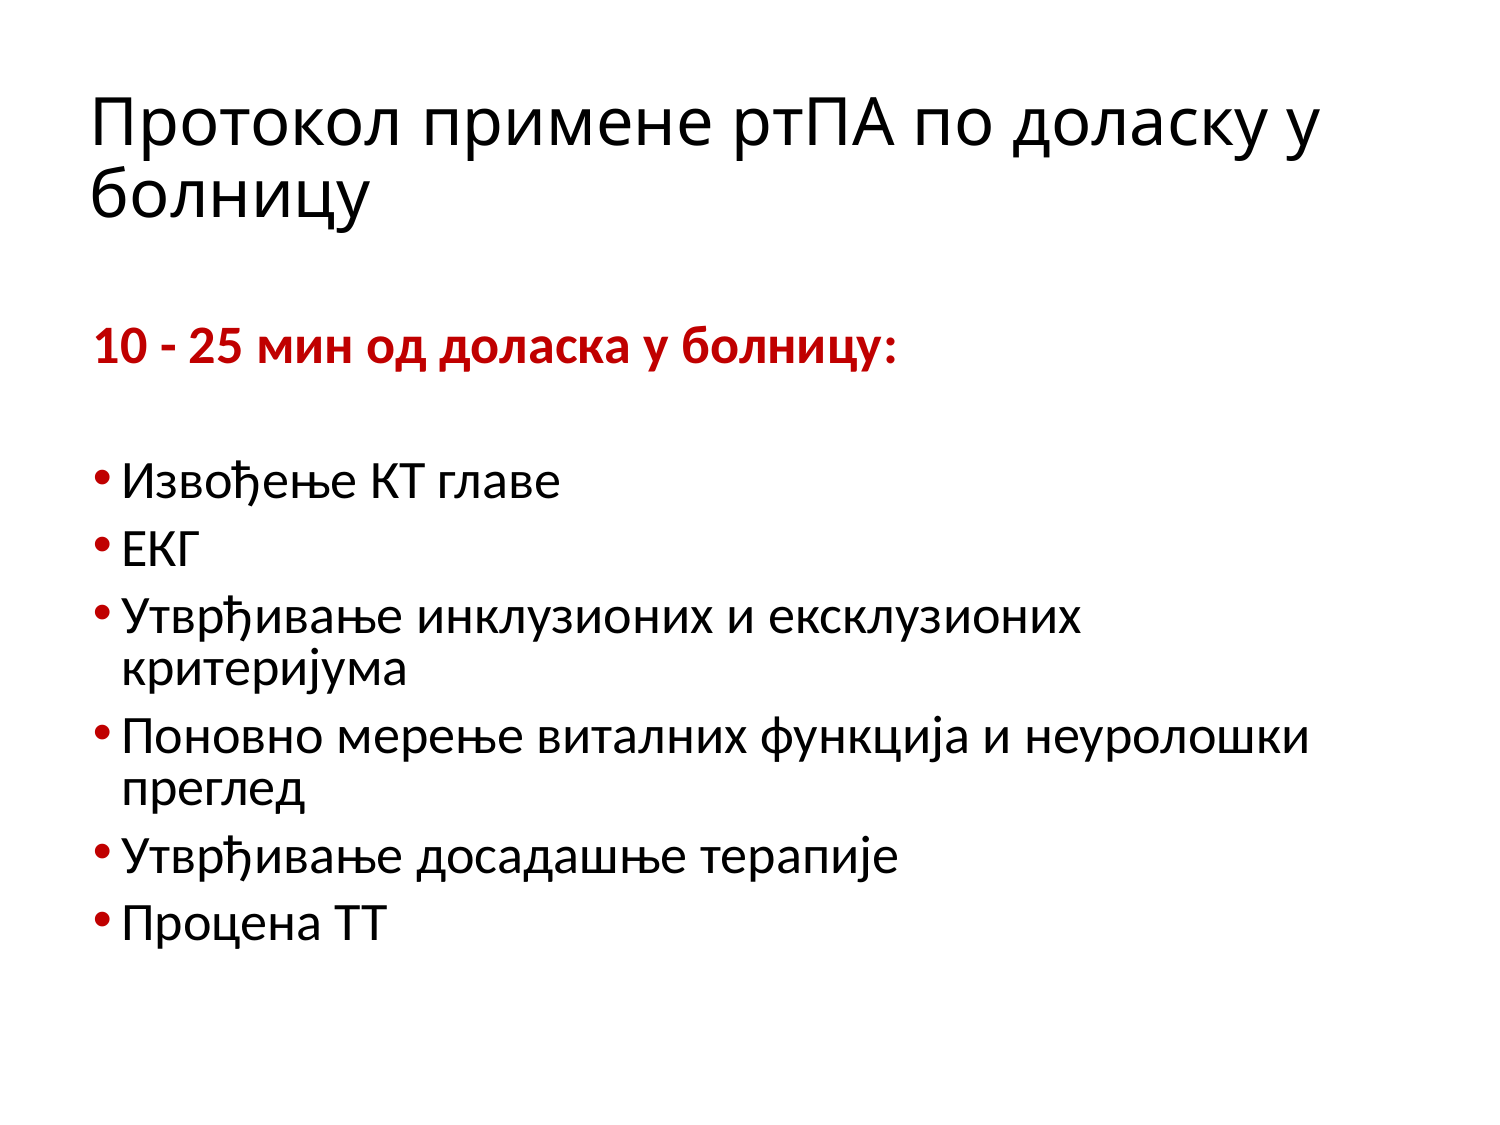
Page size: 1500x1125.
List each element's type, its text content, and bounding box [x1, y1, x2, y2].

title Протокол примене ртПА по доласку у болницу [74, 78, 1369, 242]
list 10 - 25 мин од доласка у болницу: Извођење КТ главе ЕКГ Утврђивање инклузионих и ексклузионих критеријума Поновно мерење виталних функција и неуролошки преглед Утврђивање досадашње терапије Процена ТТ [77, 314, 1372, 1012]
